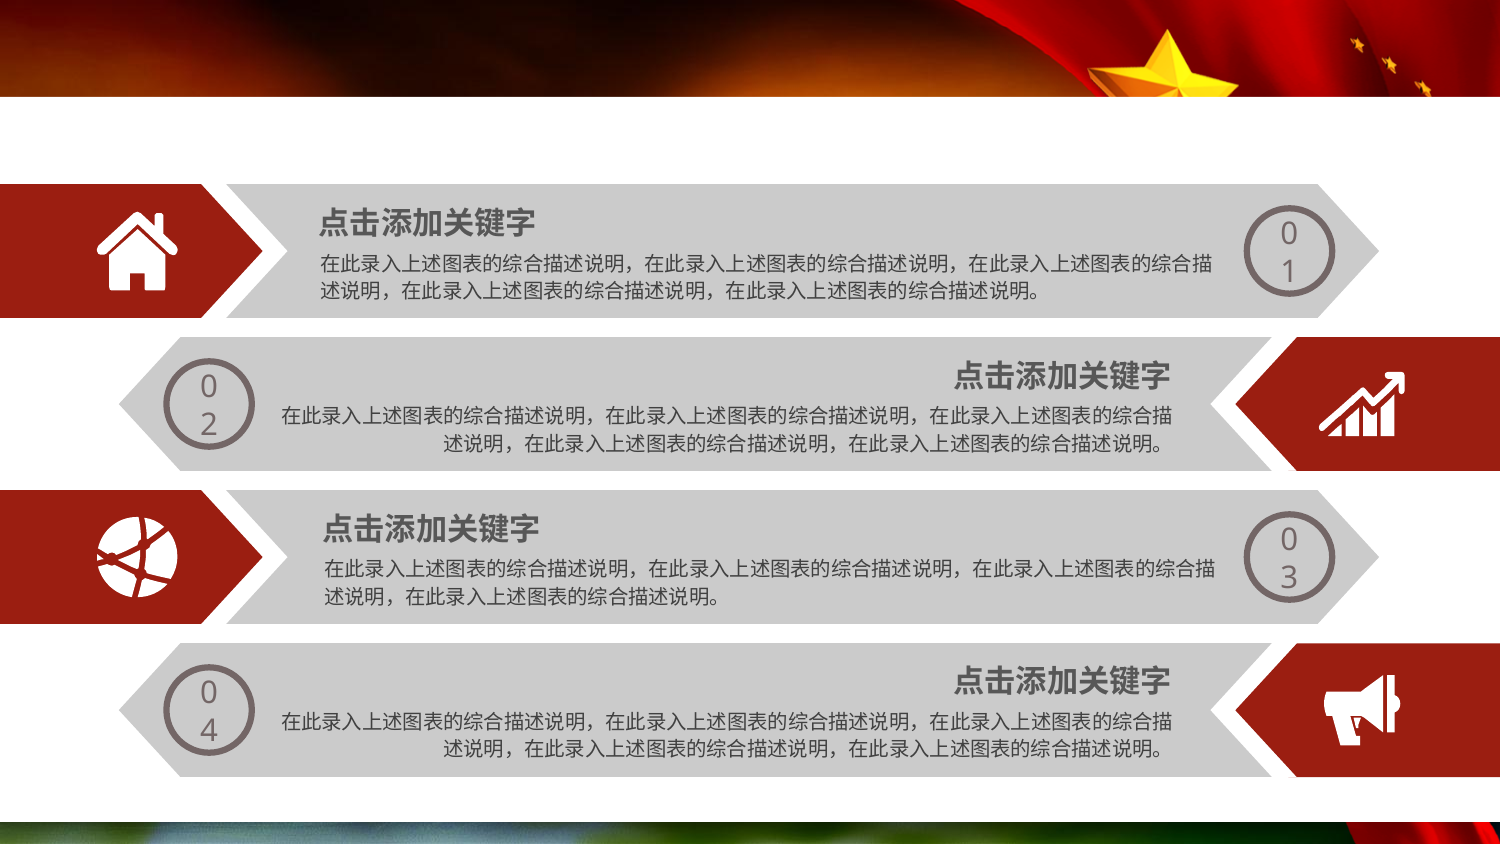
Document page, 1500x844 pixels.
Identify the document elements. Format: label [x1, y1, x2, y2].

text_box [263, 490, 1380, 624]
text_box [118, 337, 1235, 471]
picture [0, 822, 1500, 844]
text_box [1235, 337, 1500, 471]
text_box [263, 184, 1380, 318]
picture [0, 0, 1500, 96]
text_box [1235, 643, 1500, 778]
text_box [118, 643, 1235, 777]
text_box [0, 490, 263, 624]
text_box [0, 184, 263, 318]
